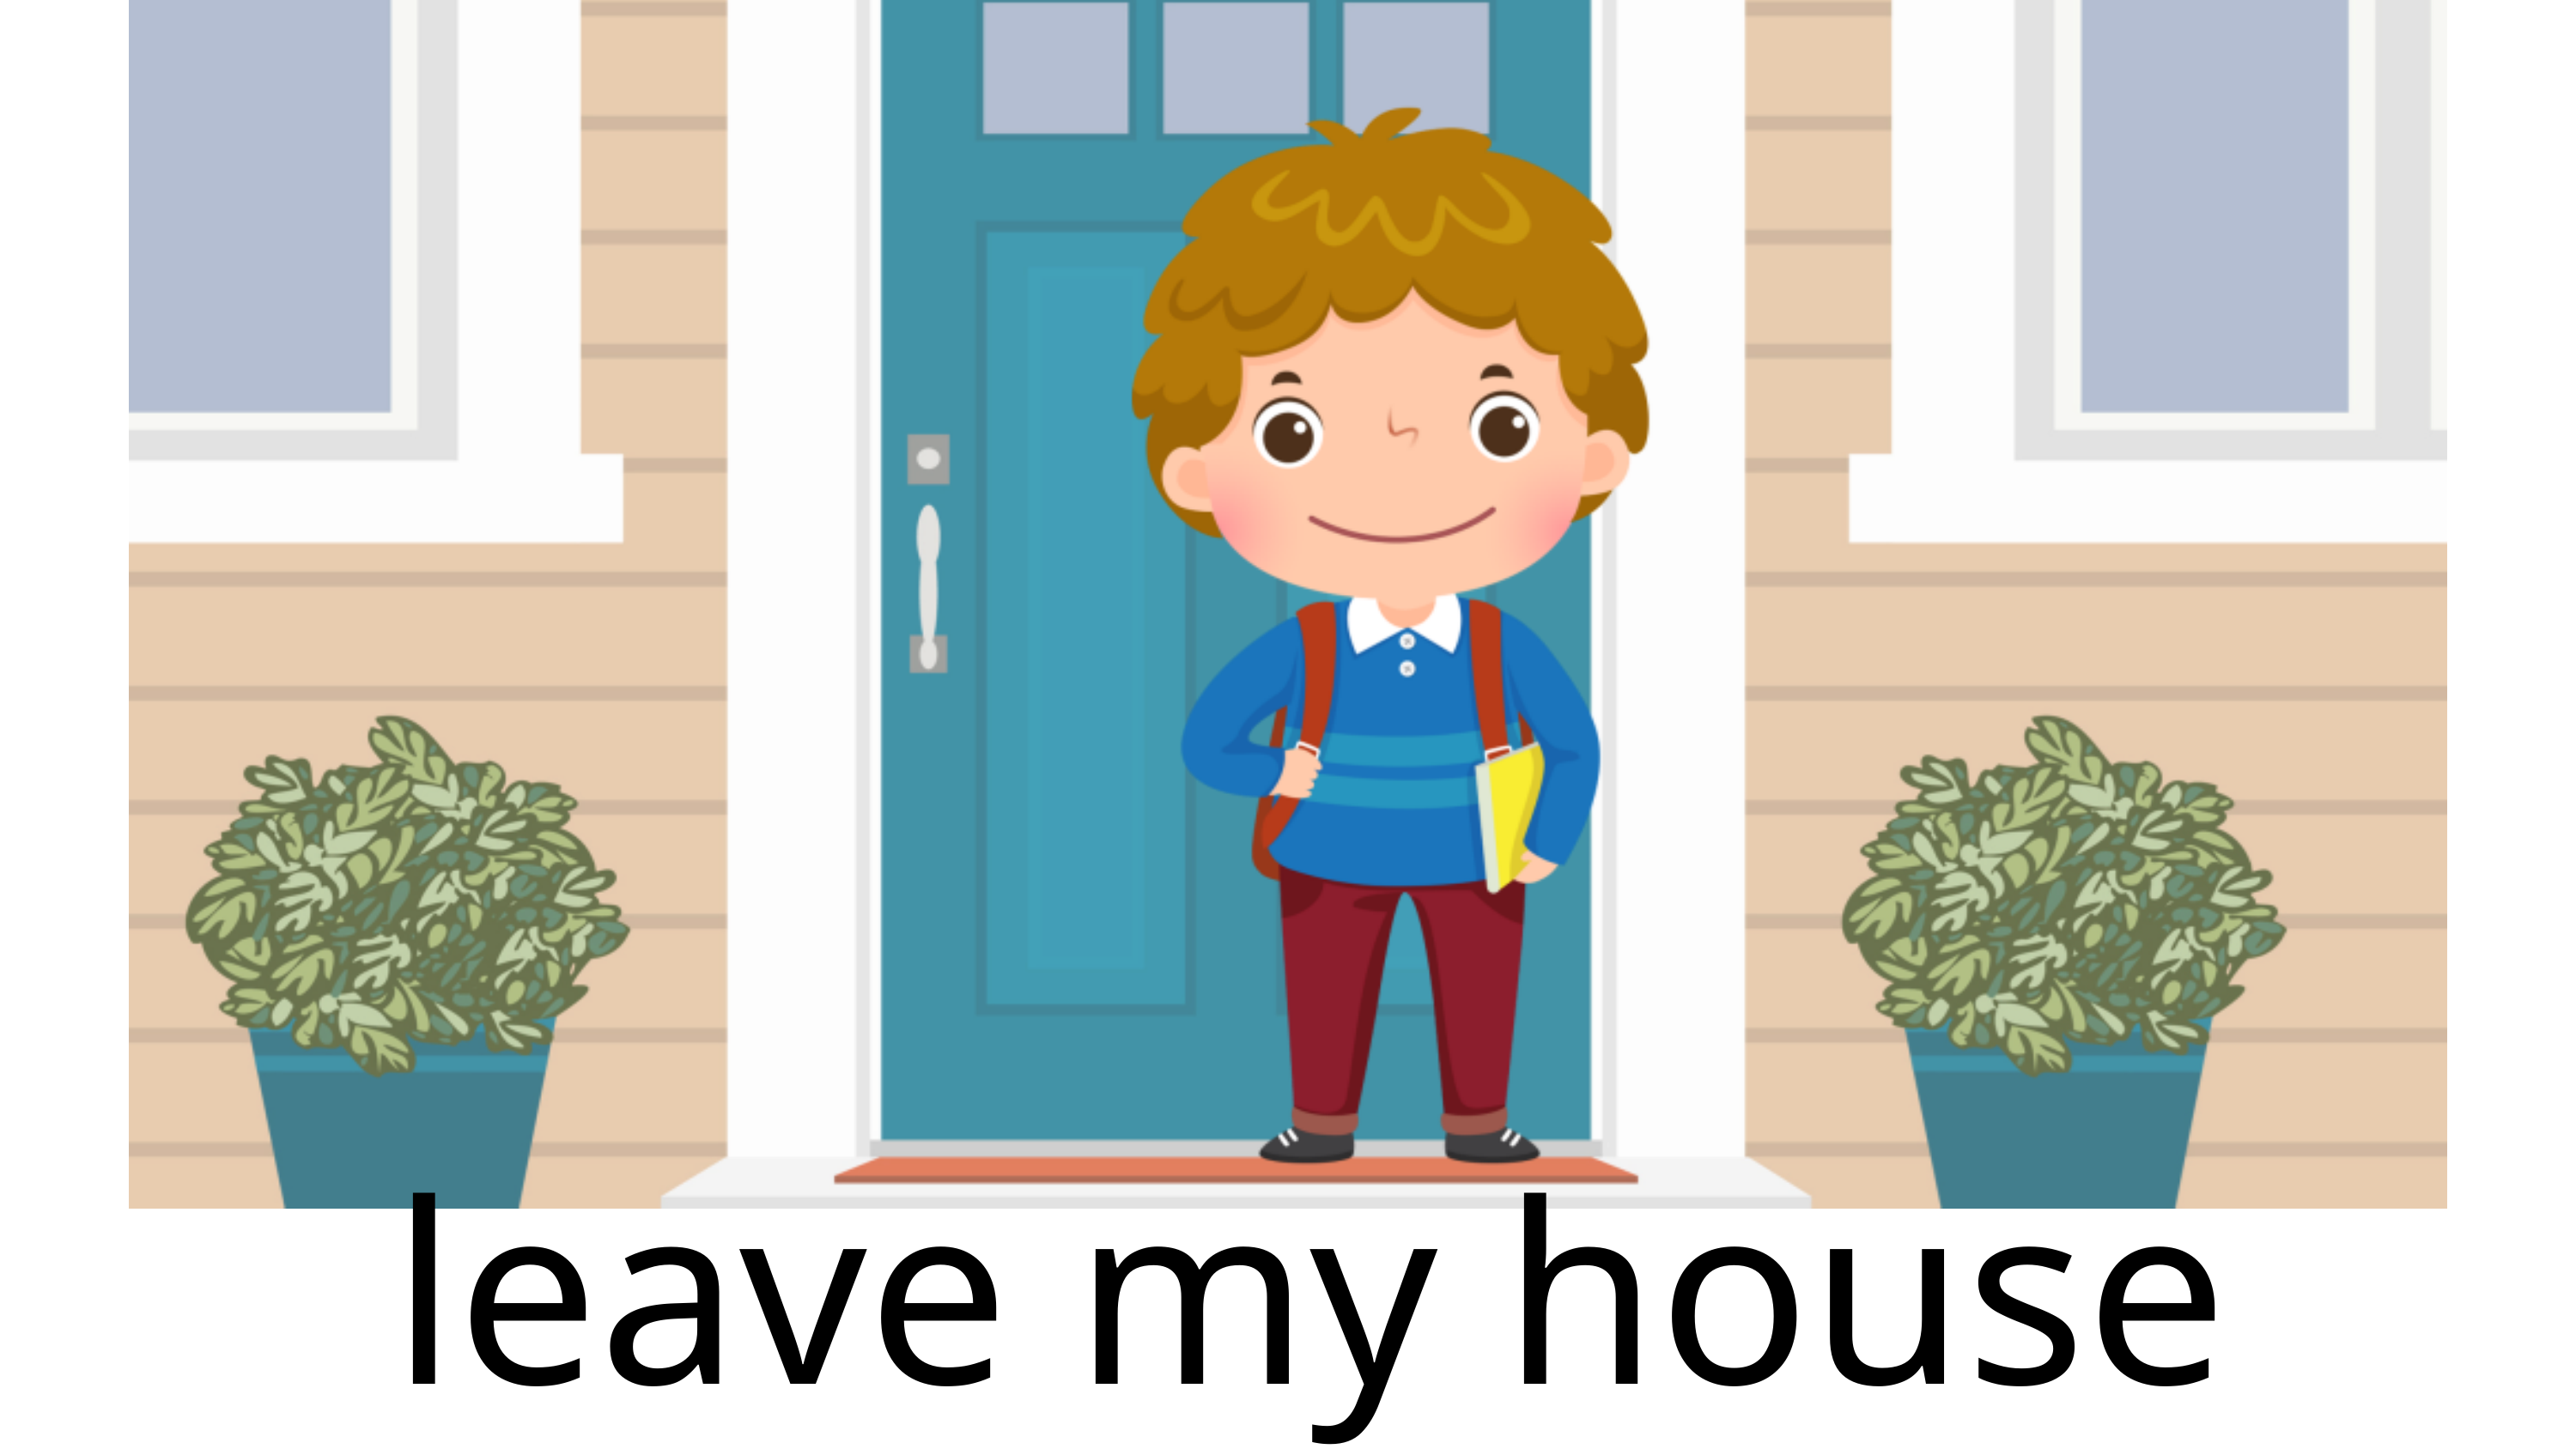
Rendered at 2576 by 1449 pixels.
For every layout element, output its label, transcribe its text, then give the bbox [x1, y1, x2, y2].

text_box leave my house [373, 1216, 2248, 1435]
picture [128, 0, 2448, 1210]
